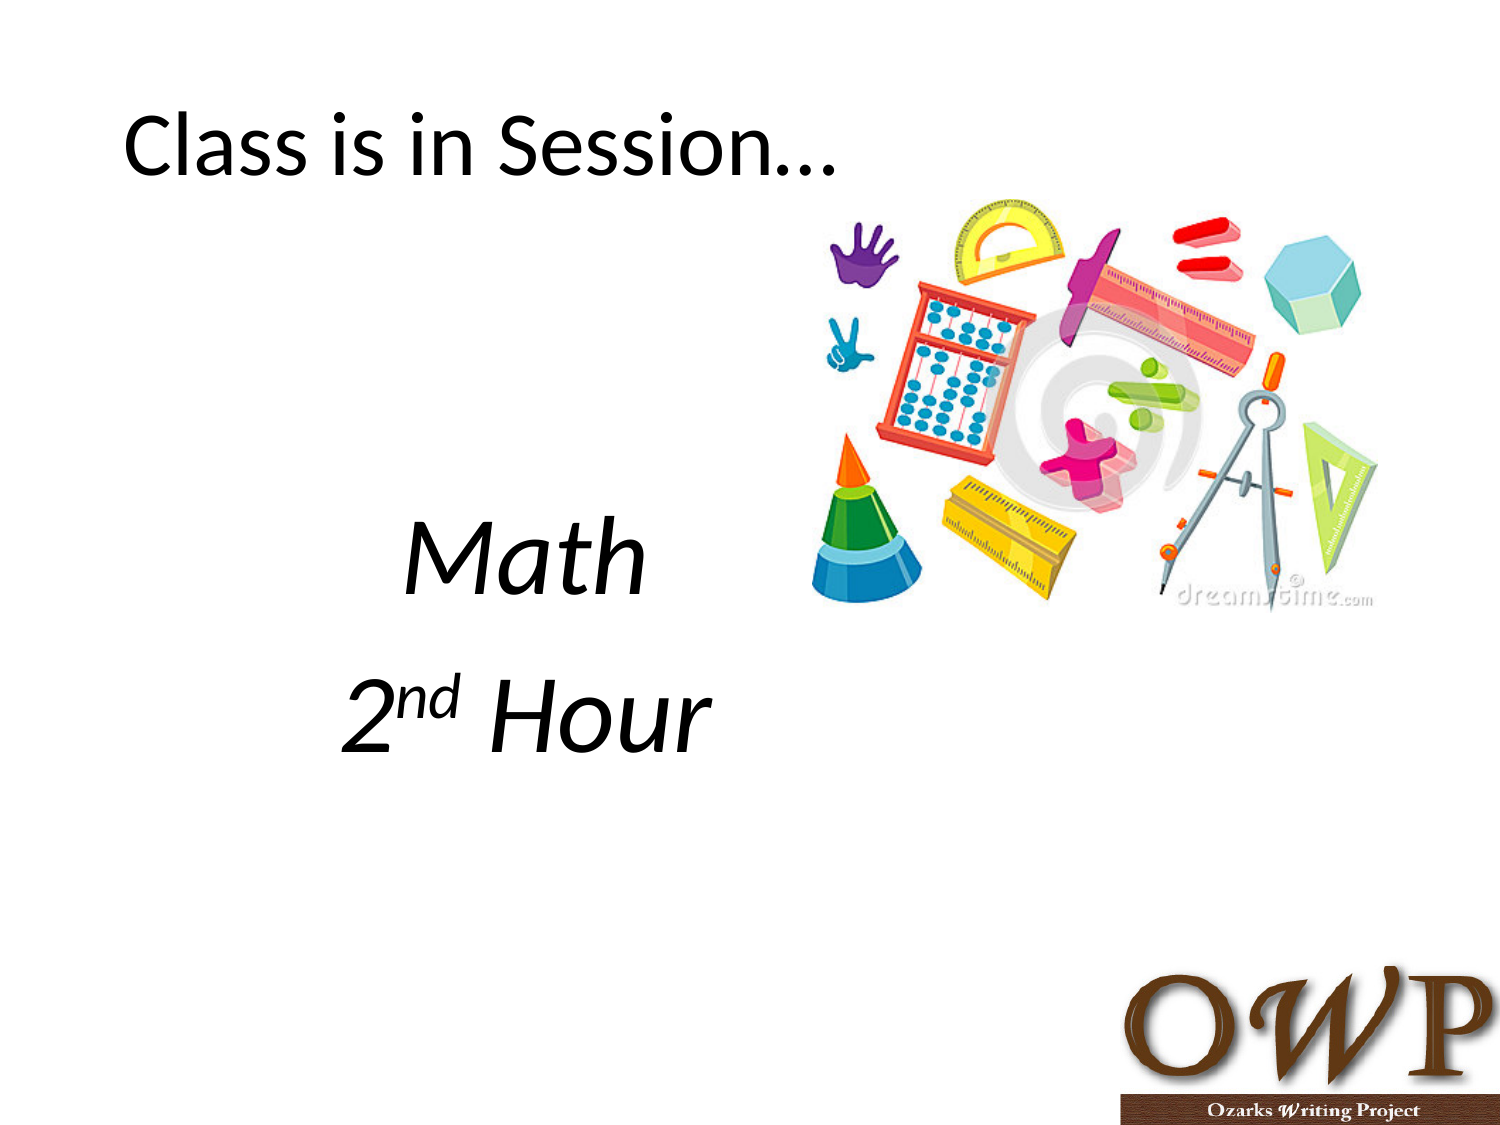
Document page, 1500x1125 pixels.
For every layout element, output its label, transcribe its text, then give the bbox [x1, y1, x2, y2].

title Class is in Session… [75, 45, 888, 233]
picture [812, 199, 1378, 613]
list Math 2nd Hour [75, 474, 975, 1005]
picture [1120, 957, 1500, 1125]
